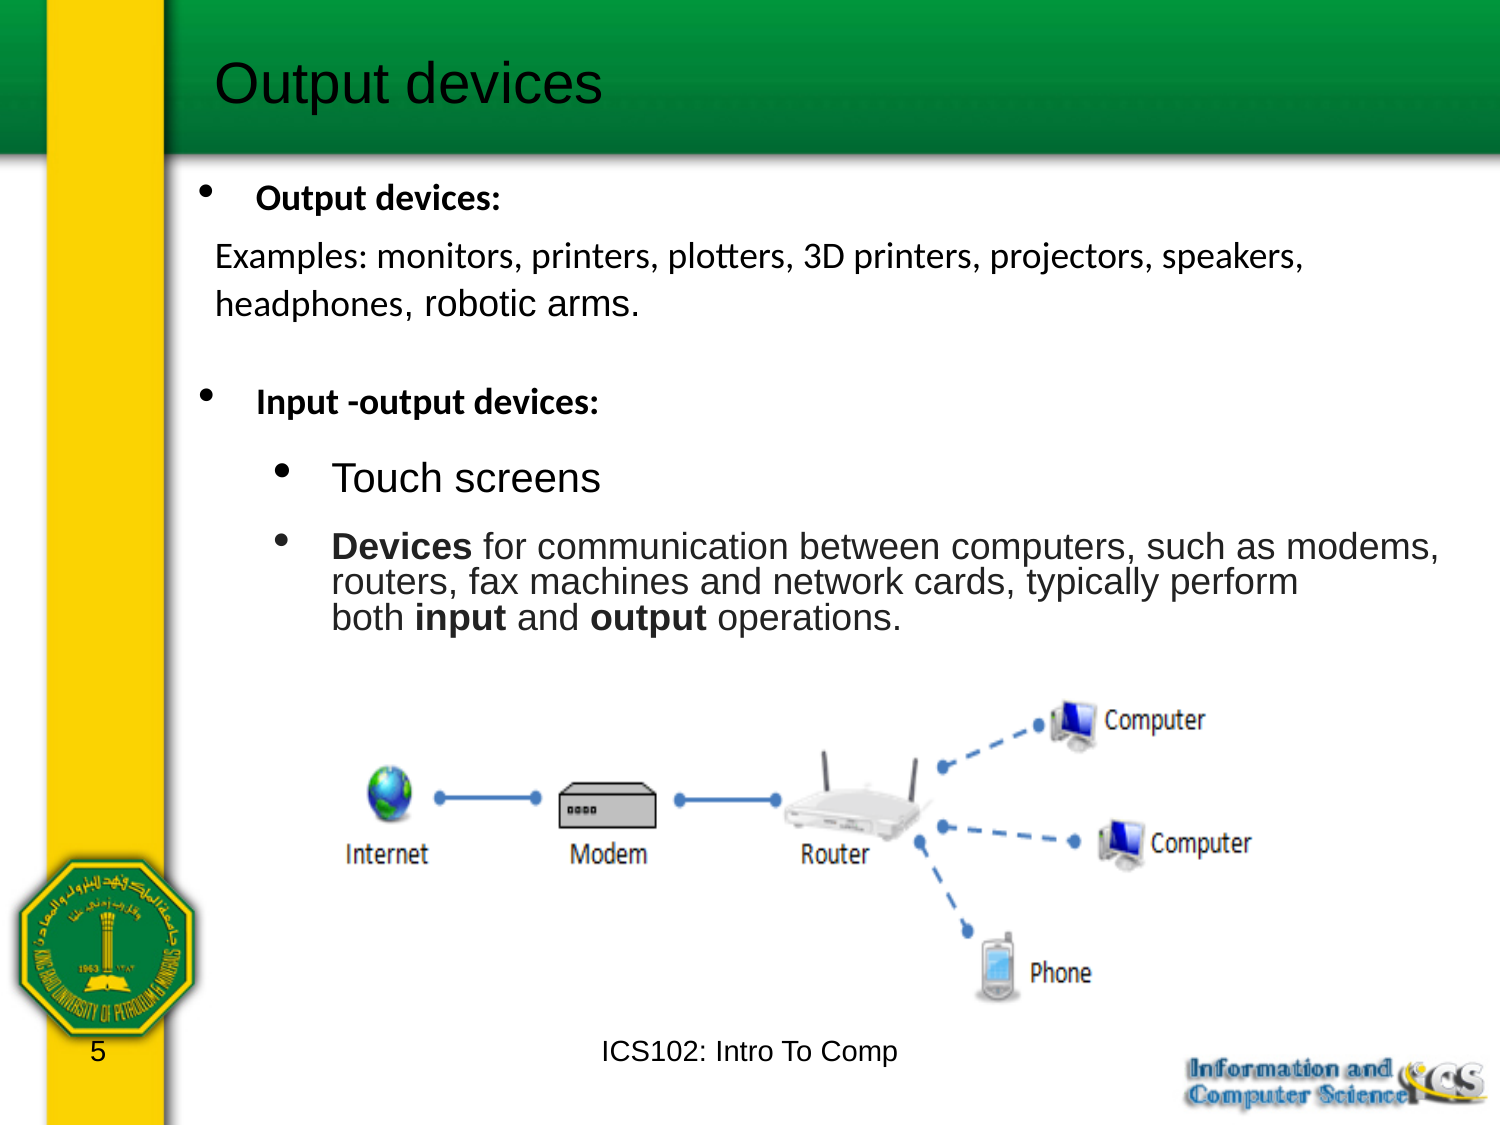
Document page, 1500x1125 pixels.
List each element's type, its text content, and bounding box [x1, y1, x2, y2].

text_box Examples: monitors, printers, plotters, 3D printers, projectors, speakers, headphones, robotic arms. [200, 220, 1456, 332]
text_box Input -output devices: [185, 366, 615, 430]
text_box Output devices [200, 37, 1350, 123]
text_box Touch screens Devices for communication between computers, such as modems, routers, fax machines and network cards, typically perform both input and output operations. [260, 458, 1456, 645]
text_box Output devices: [184, 162, 517, 226]
footer ICS102: Intro To Comp [512, 1032, 988, 1103]
slide_number 5 [74, 1024, 426, 1103]
picture [0, 0, 1500, 1125]
